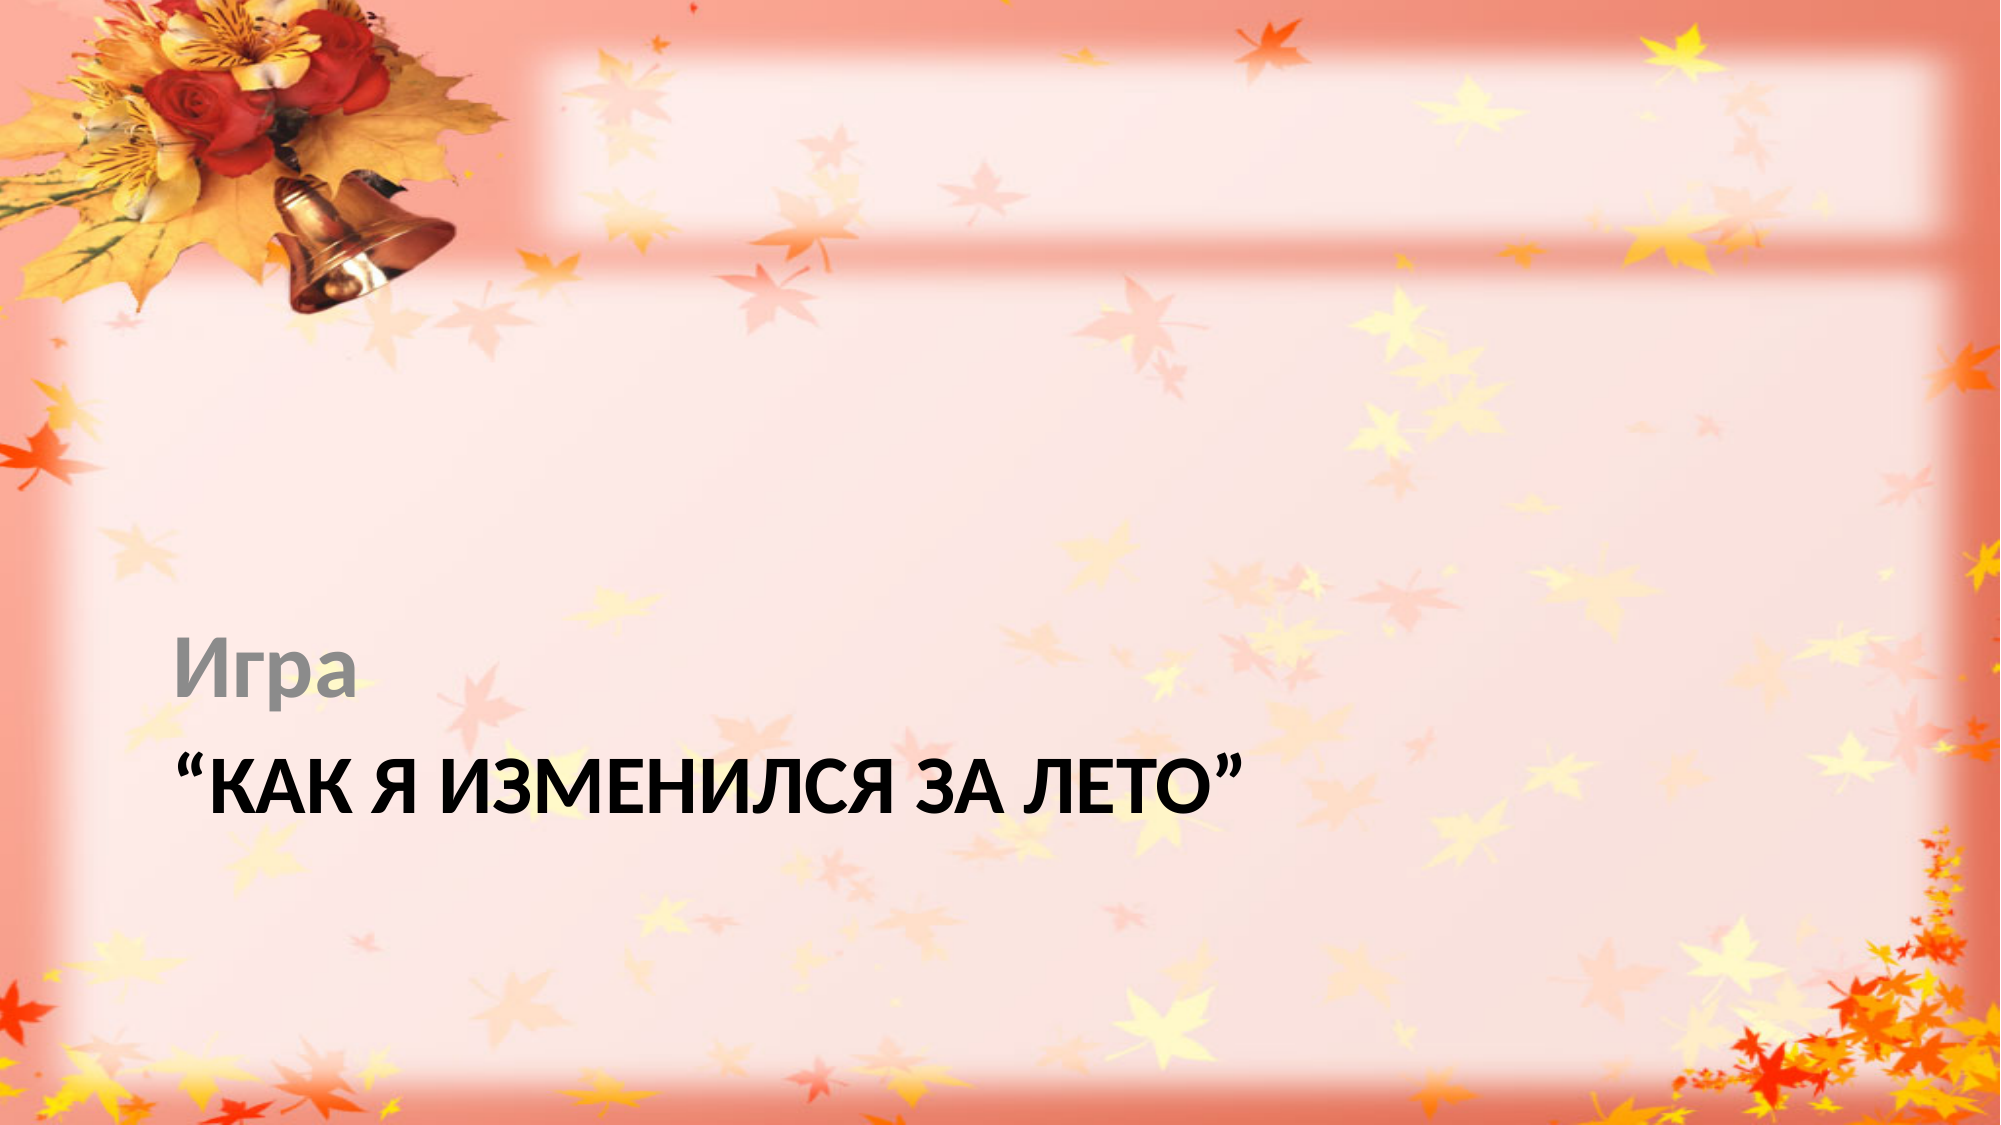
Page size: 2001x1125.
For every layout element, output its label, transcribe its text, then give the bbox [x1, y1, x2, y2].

picture [0, 0, 2000, 1125]
list Игра [157, 476, 1859, 724]
title “Как я изменился за лето” [157, 724, 1859, 947]
